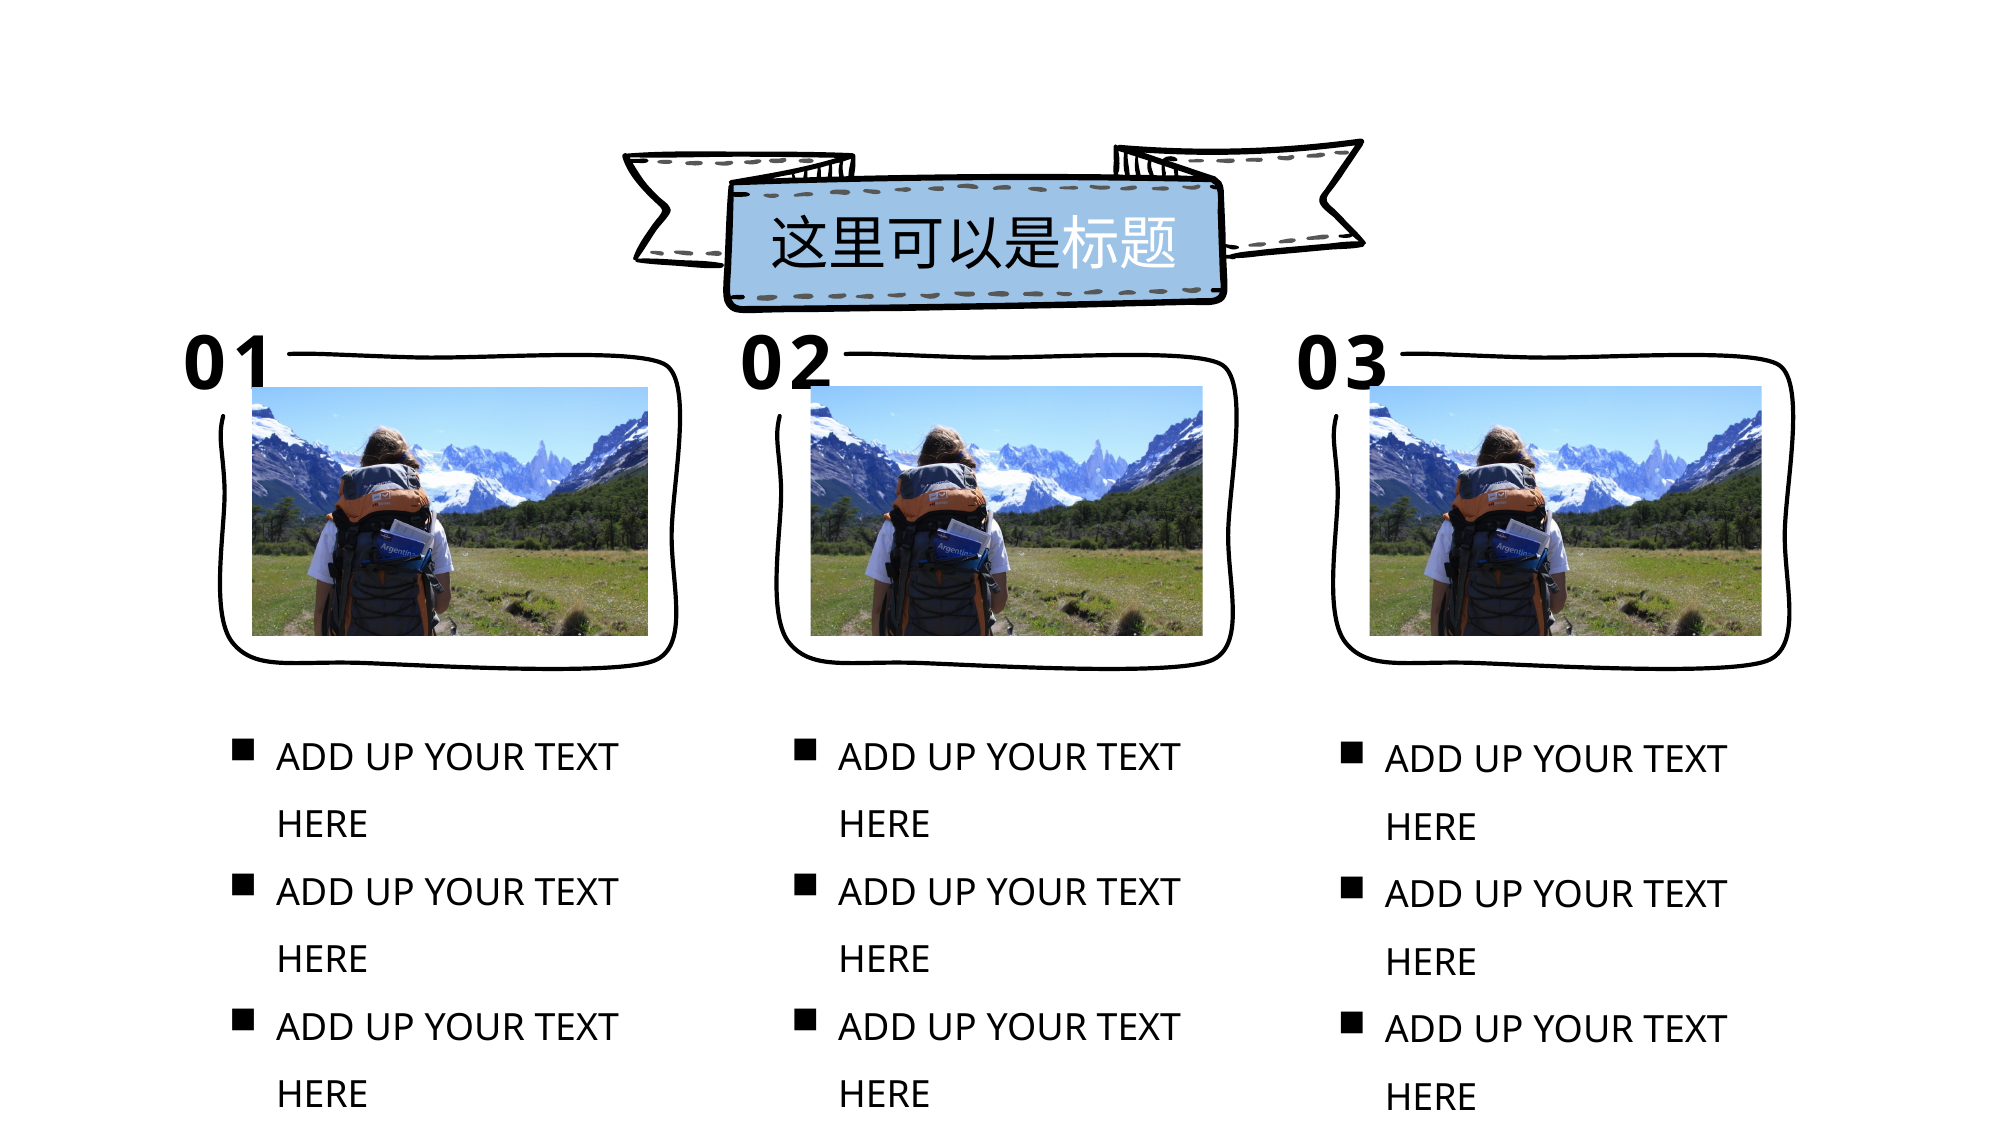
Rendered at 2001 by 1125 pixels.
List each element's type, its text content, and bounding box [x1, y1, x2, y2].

text_box [775, 352, 1238, 670]
text_box 02 [720, 315, 853, 412]
text_box ADD UP YOUR TEXT HERE ADD UP YOUR TEXT HERE ADD UP YOUR TEXT HERE [776, 702, 1248, 1125]
text_box [809, 386, 1204, 636]
text_box 03 [1276, 307, 1410, 412]
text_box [621, 138, 1367, 315]
text_box [1369, 386, 1763, 636]
text_box [218, 352, 682, 670]
text_box ADD UP YOUR TEXT HERE ADD UP YOUR TEXT HERE ADD UP YOUR TEXT HERE [1323, 705, 1795, 1125]
text_box 01 [163, 307, 296, 412]
text_box [251, 386, 649, 636]
text_box [1332, 352, 1795, 670]
text_box ADD UP YOUR TEXT HERE ADD UP YOUR TEXT HERE ADD UP YOUR TEXT HERE [214, 702, 686, 1125]
